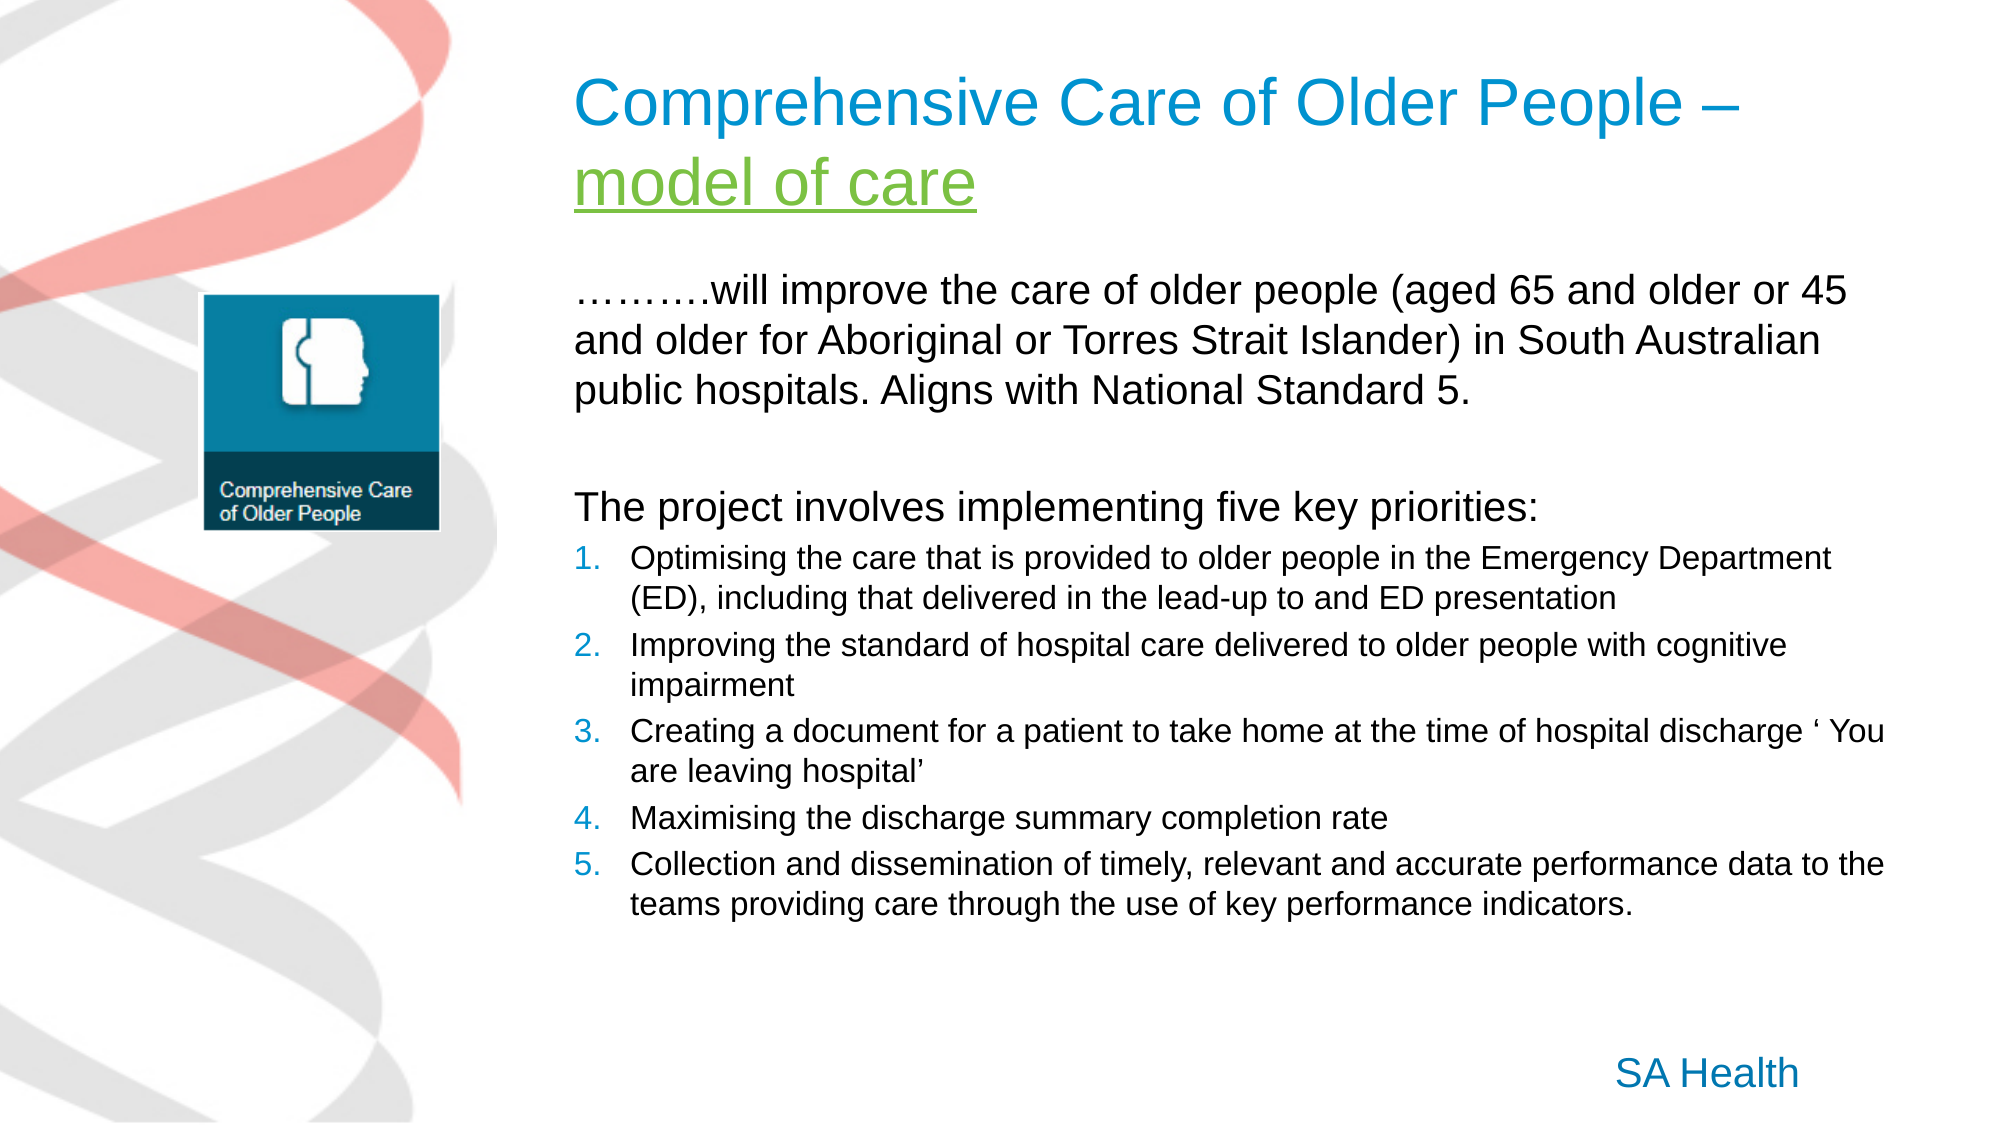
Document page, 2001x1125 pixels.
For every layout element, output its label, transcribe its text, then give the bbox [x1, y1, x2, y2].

list ……….will improve the care of older people (aged 65 and older or 45 and older for Aboriginal or Torres Strait Islander) in South Australian public hospitals. Aligns with National Standard 5. The project involves implementing five key priorities: Optimising the care that is provided to older people in the Emergency Department (ED), including that delivered in the lead-up to and ED presentation Improving the standard of hospital care delivered to older people with cognitive impairment Creating a document for a patient to take home at the time of hospital discharge ‘ You are leaving hospital’ Maximising the discharge summary completion rate Collection and dissemination of timely, relevant and accurate performance data to the teams providing care through the use of key performance indicators. [559, 255, 1914, 1054]
picture [0, 0, 497, 1125]
title Comprehensive Care of Older People – model of care [559, 45, 1914, 233]
